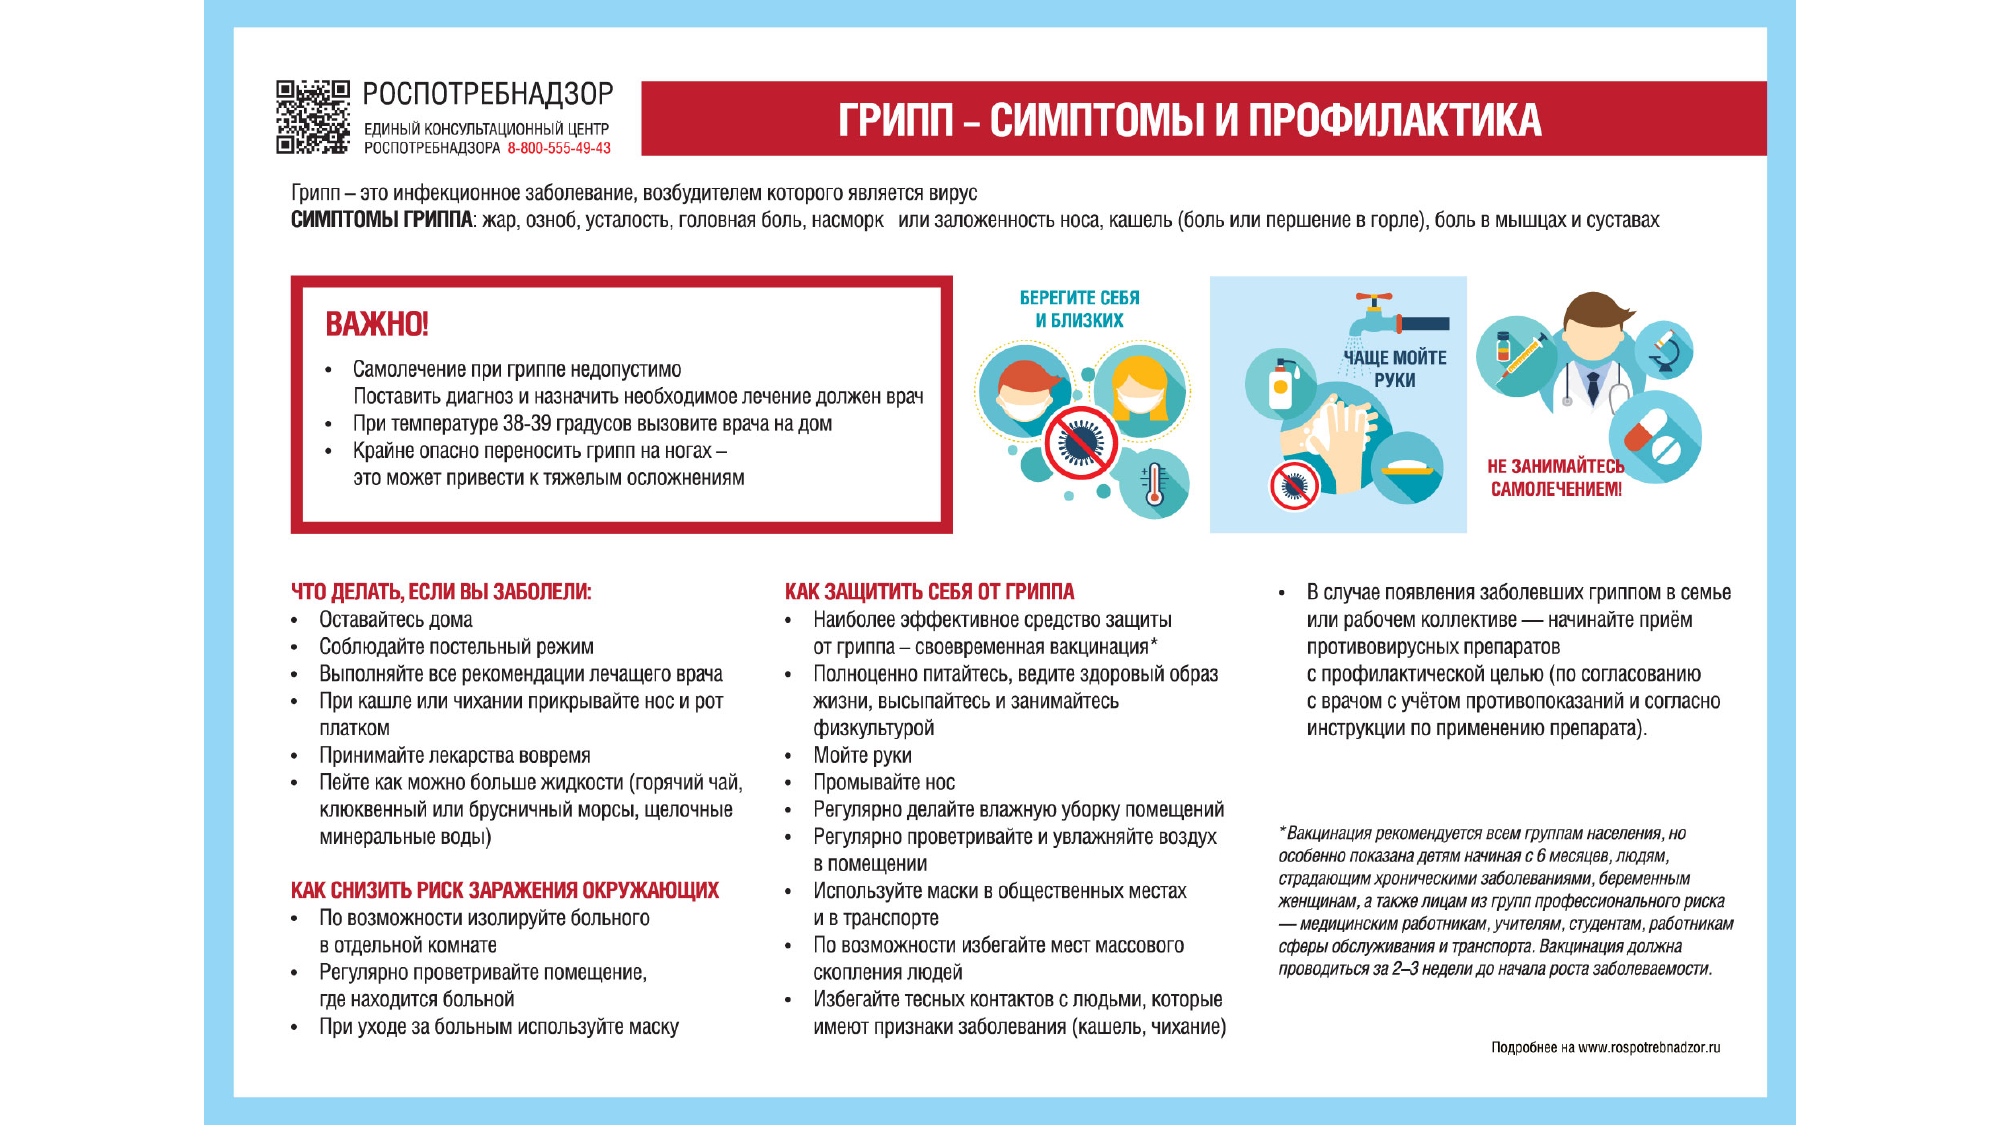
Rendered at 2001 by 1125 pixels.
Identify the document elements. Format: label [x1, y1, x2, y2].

picture [204, 0, 1796, 1125]
